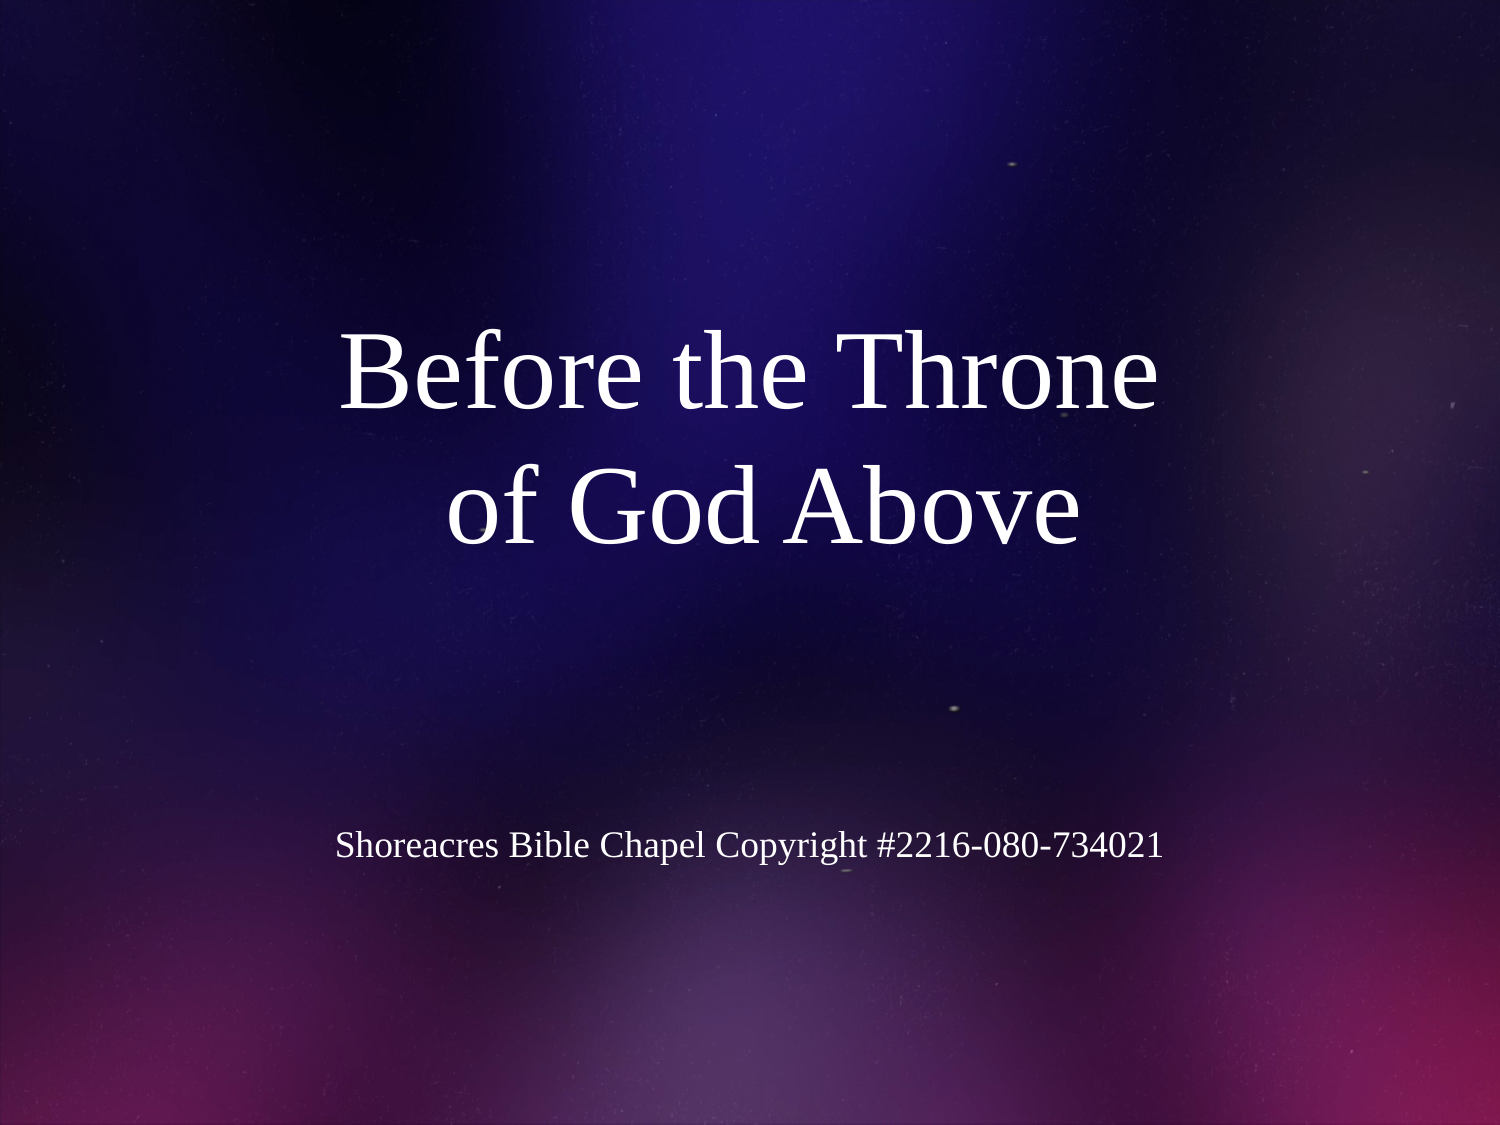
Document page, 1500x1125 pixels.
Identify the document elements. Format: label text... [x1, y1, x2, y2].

subtitle Shoreacres Bible Chapel Copyright #2216-080-734021 [225, 812, 1275, 1100]
picture [0, 0, 1500, 1125]
title Before the Throne of God Above [112, 337, 1388, 525]
